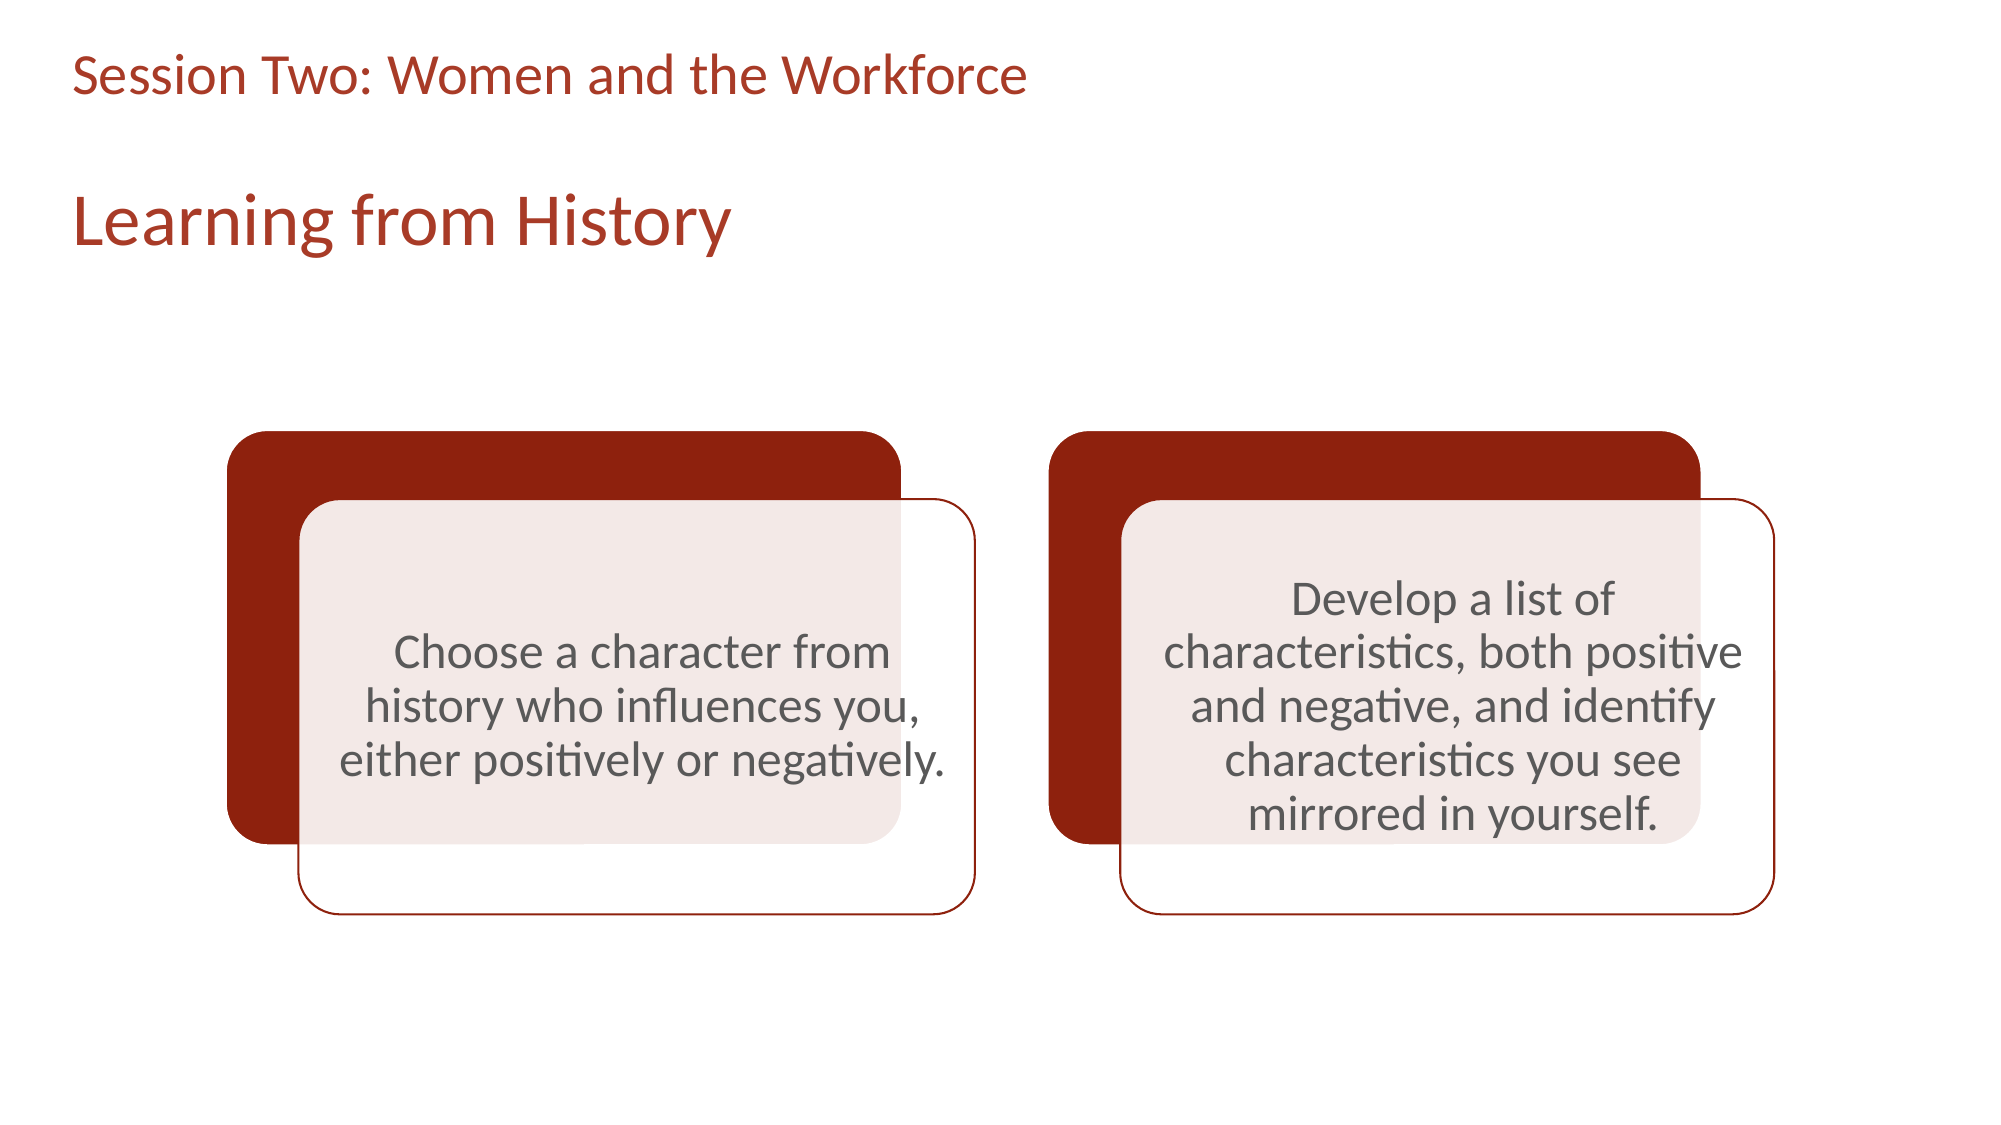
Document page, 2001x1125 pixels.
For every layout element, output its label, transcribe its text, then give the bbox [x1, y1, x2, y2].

list Learning from History [57, 172, 1934, 270]
title Session Two: Women and the Workforce [57, 36, 1934, 124]
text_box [225, 318, 1775, 1026]
